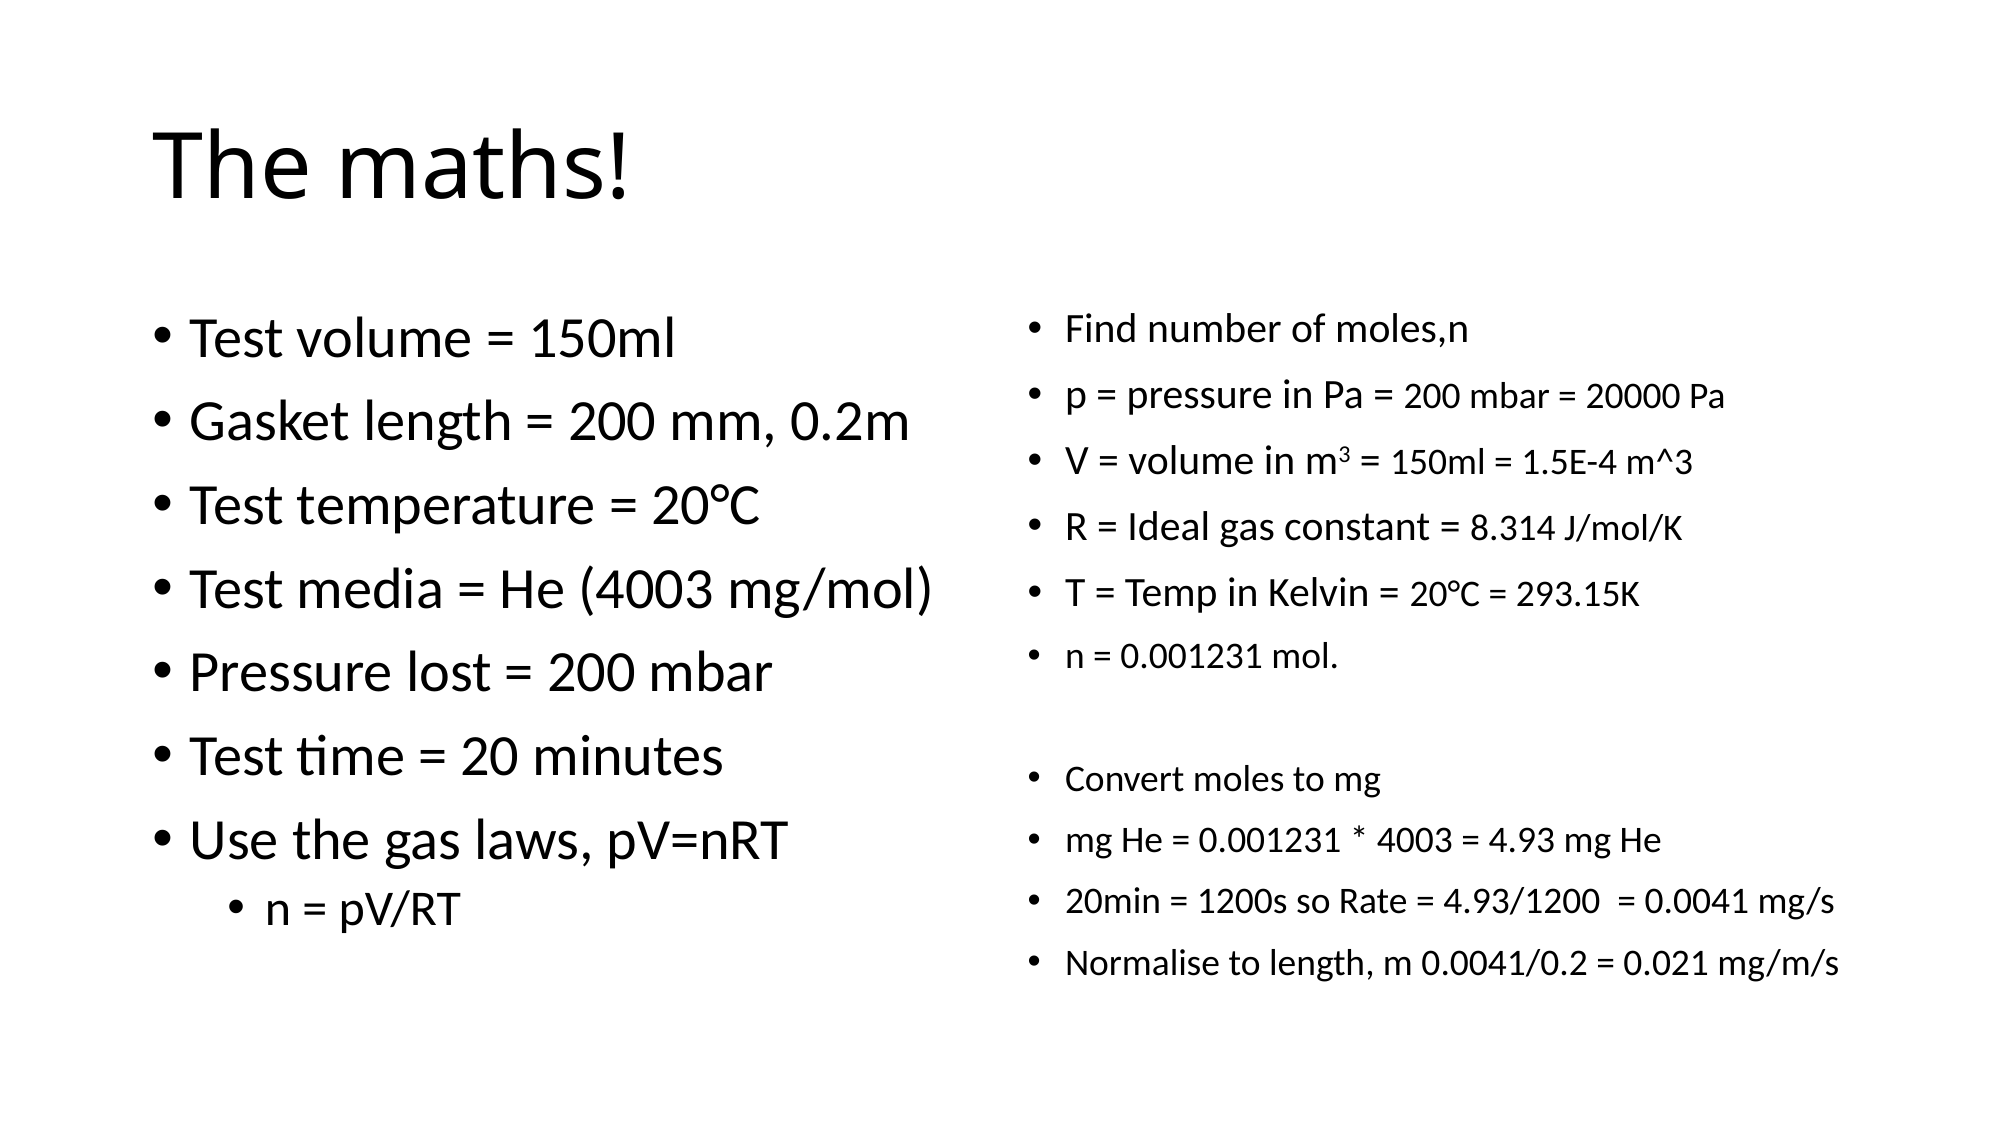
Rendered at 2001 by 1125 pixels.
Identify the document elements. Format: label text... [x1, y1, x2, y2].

list Test volume = 150ml Gasket length = 200 mm, 0.2m Test temperature = 20°C Test media = He (4003 mg/mol) Pressure lost = 200 mbar Test time = 20 minutes Use the gas laws, pV=nRT n = pV/RT [137, 299, 988, 1014]
title The maths! [137, 59, 1863, 278]
list Find number of moles,n p = pressure in Pa = 200 mbar = 20000 Pa V = volume in m3 = 150ml = 1.5E-4 m^3 R = Ideal gas constant = 8.314 J/mol/K T = Temp in Kelvin = 20°C = 293.15K n = 0.001231 mol. Convert moles to mg mg He = 0.001231 * 4003 = 4.93 mg He 20min = 1200s so Rate = 4.93/1200 = 0.0041 mg/s Normalise to length, m 0.0041/0.2 = 0.021 mg/m/s [1012, 299, 1922, 1014]
